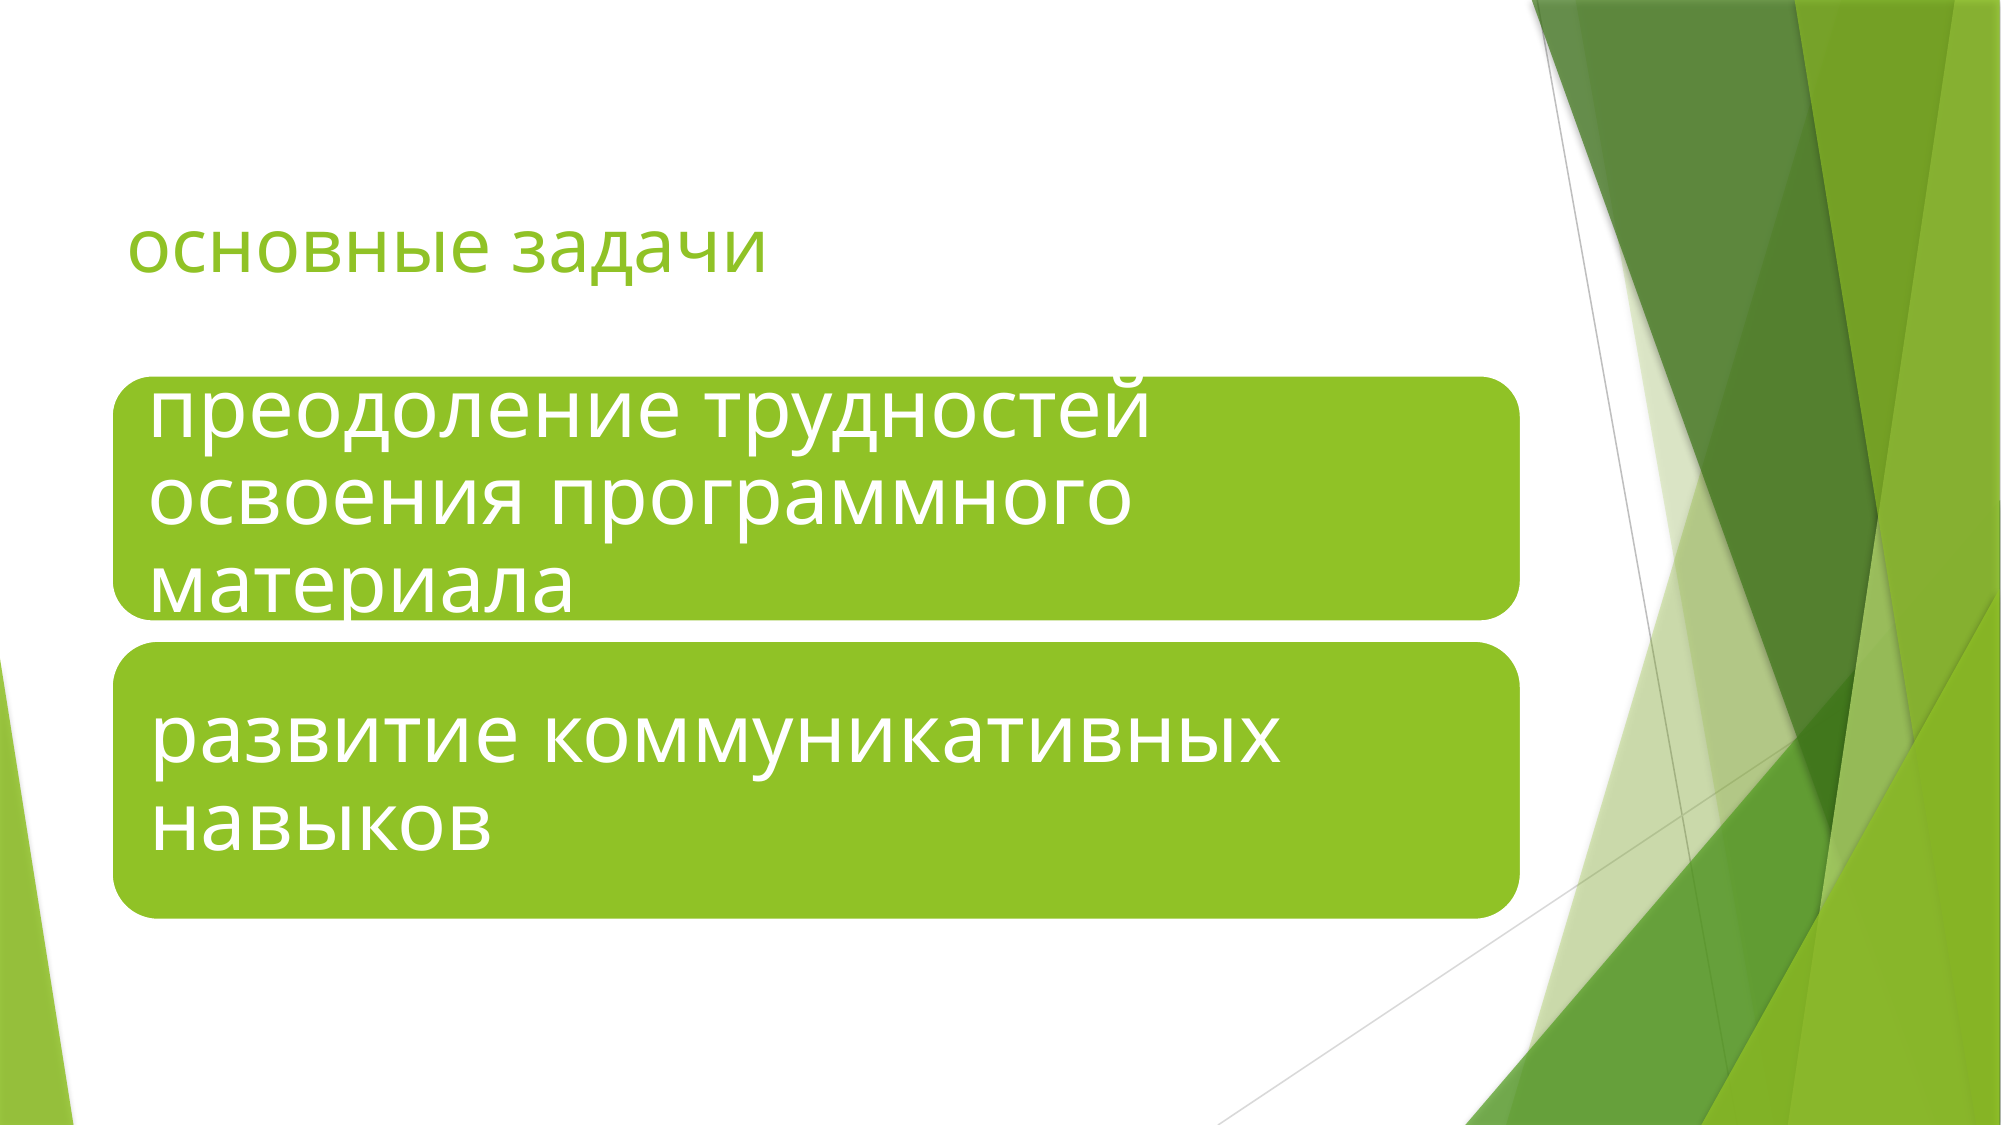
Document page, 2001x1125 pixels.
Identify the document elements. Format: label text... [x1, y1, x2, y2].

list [110, 303, 1522, 992]
title основные задачи [111, 99, 1522, 303]
